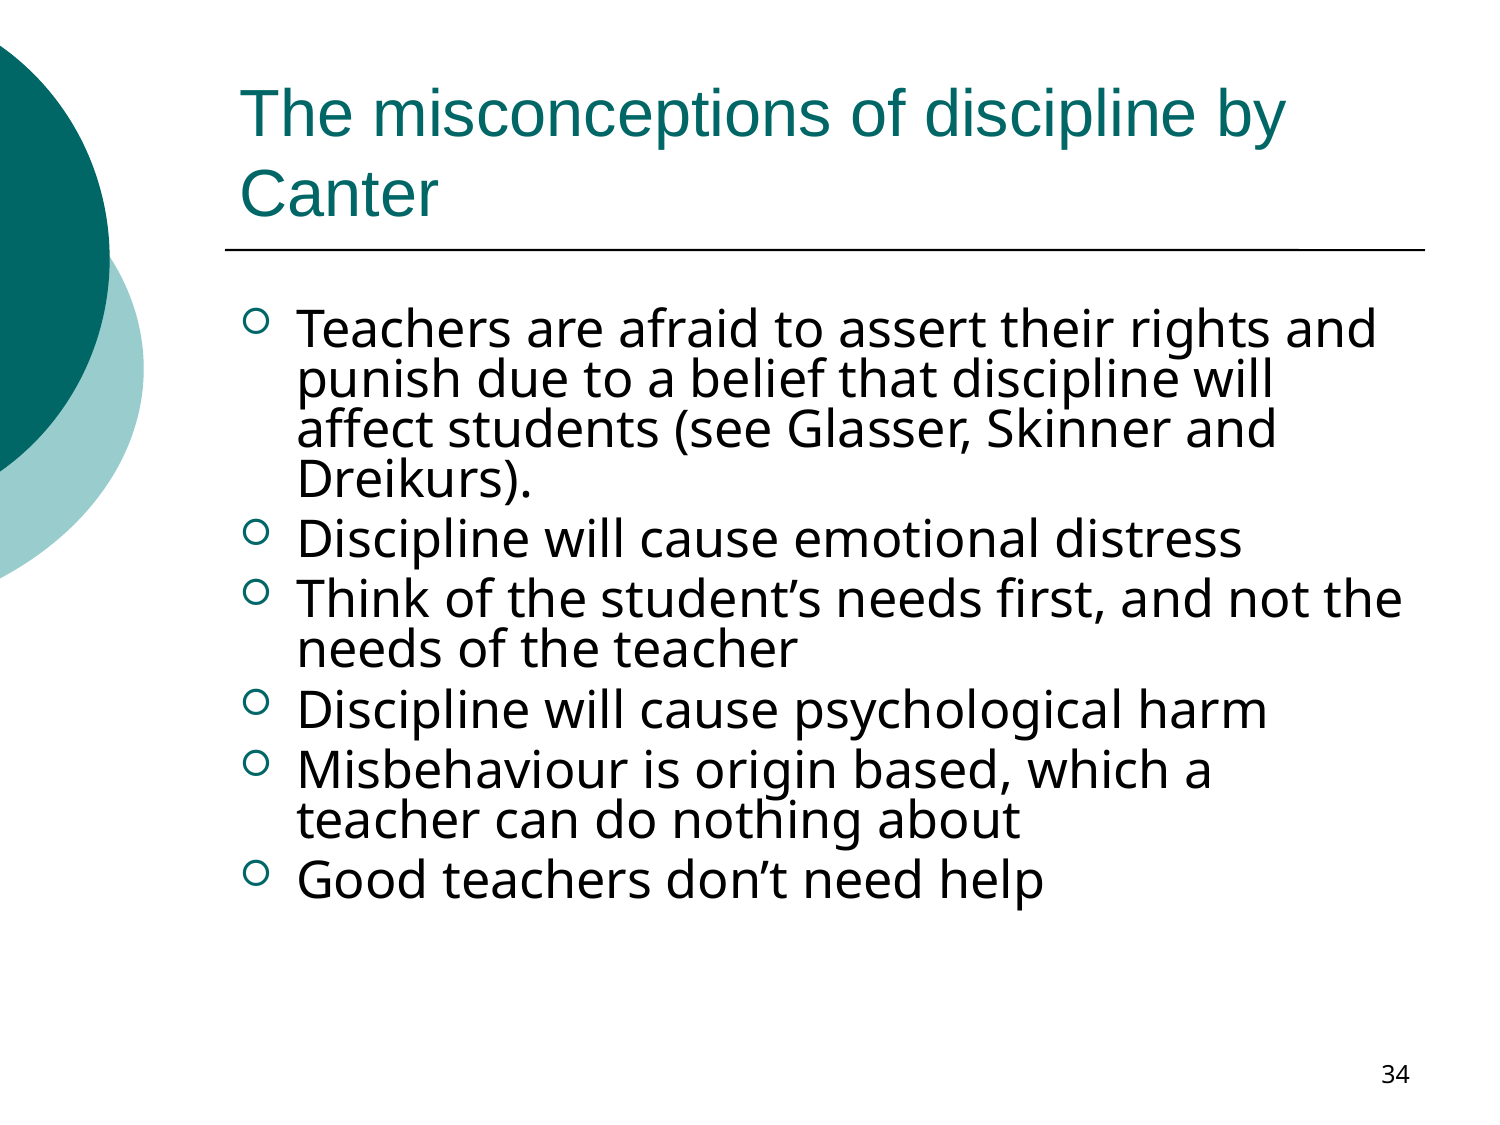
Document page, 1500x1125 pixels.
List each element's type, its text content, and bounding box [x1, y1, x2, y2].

list Teachers are afraid to assert their rights and punish due to a belief that discipline will affect students (see Glasser, Skinner and Dreikurs). Discipline will cause emotional distress Think of the student’s needs first, and not the needs of the teacher Discipline will cause psychological harm Misbehaviour is origin based, which a teacher can do nothing about Good teachers don’t need help [224, 299, 1425, 975]
title The misconceptions of discipline by Canter [224, 49, 1425, 238]
slide_number 34 [1074, 1024, 1426, 1101]
